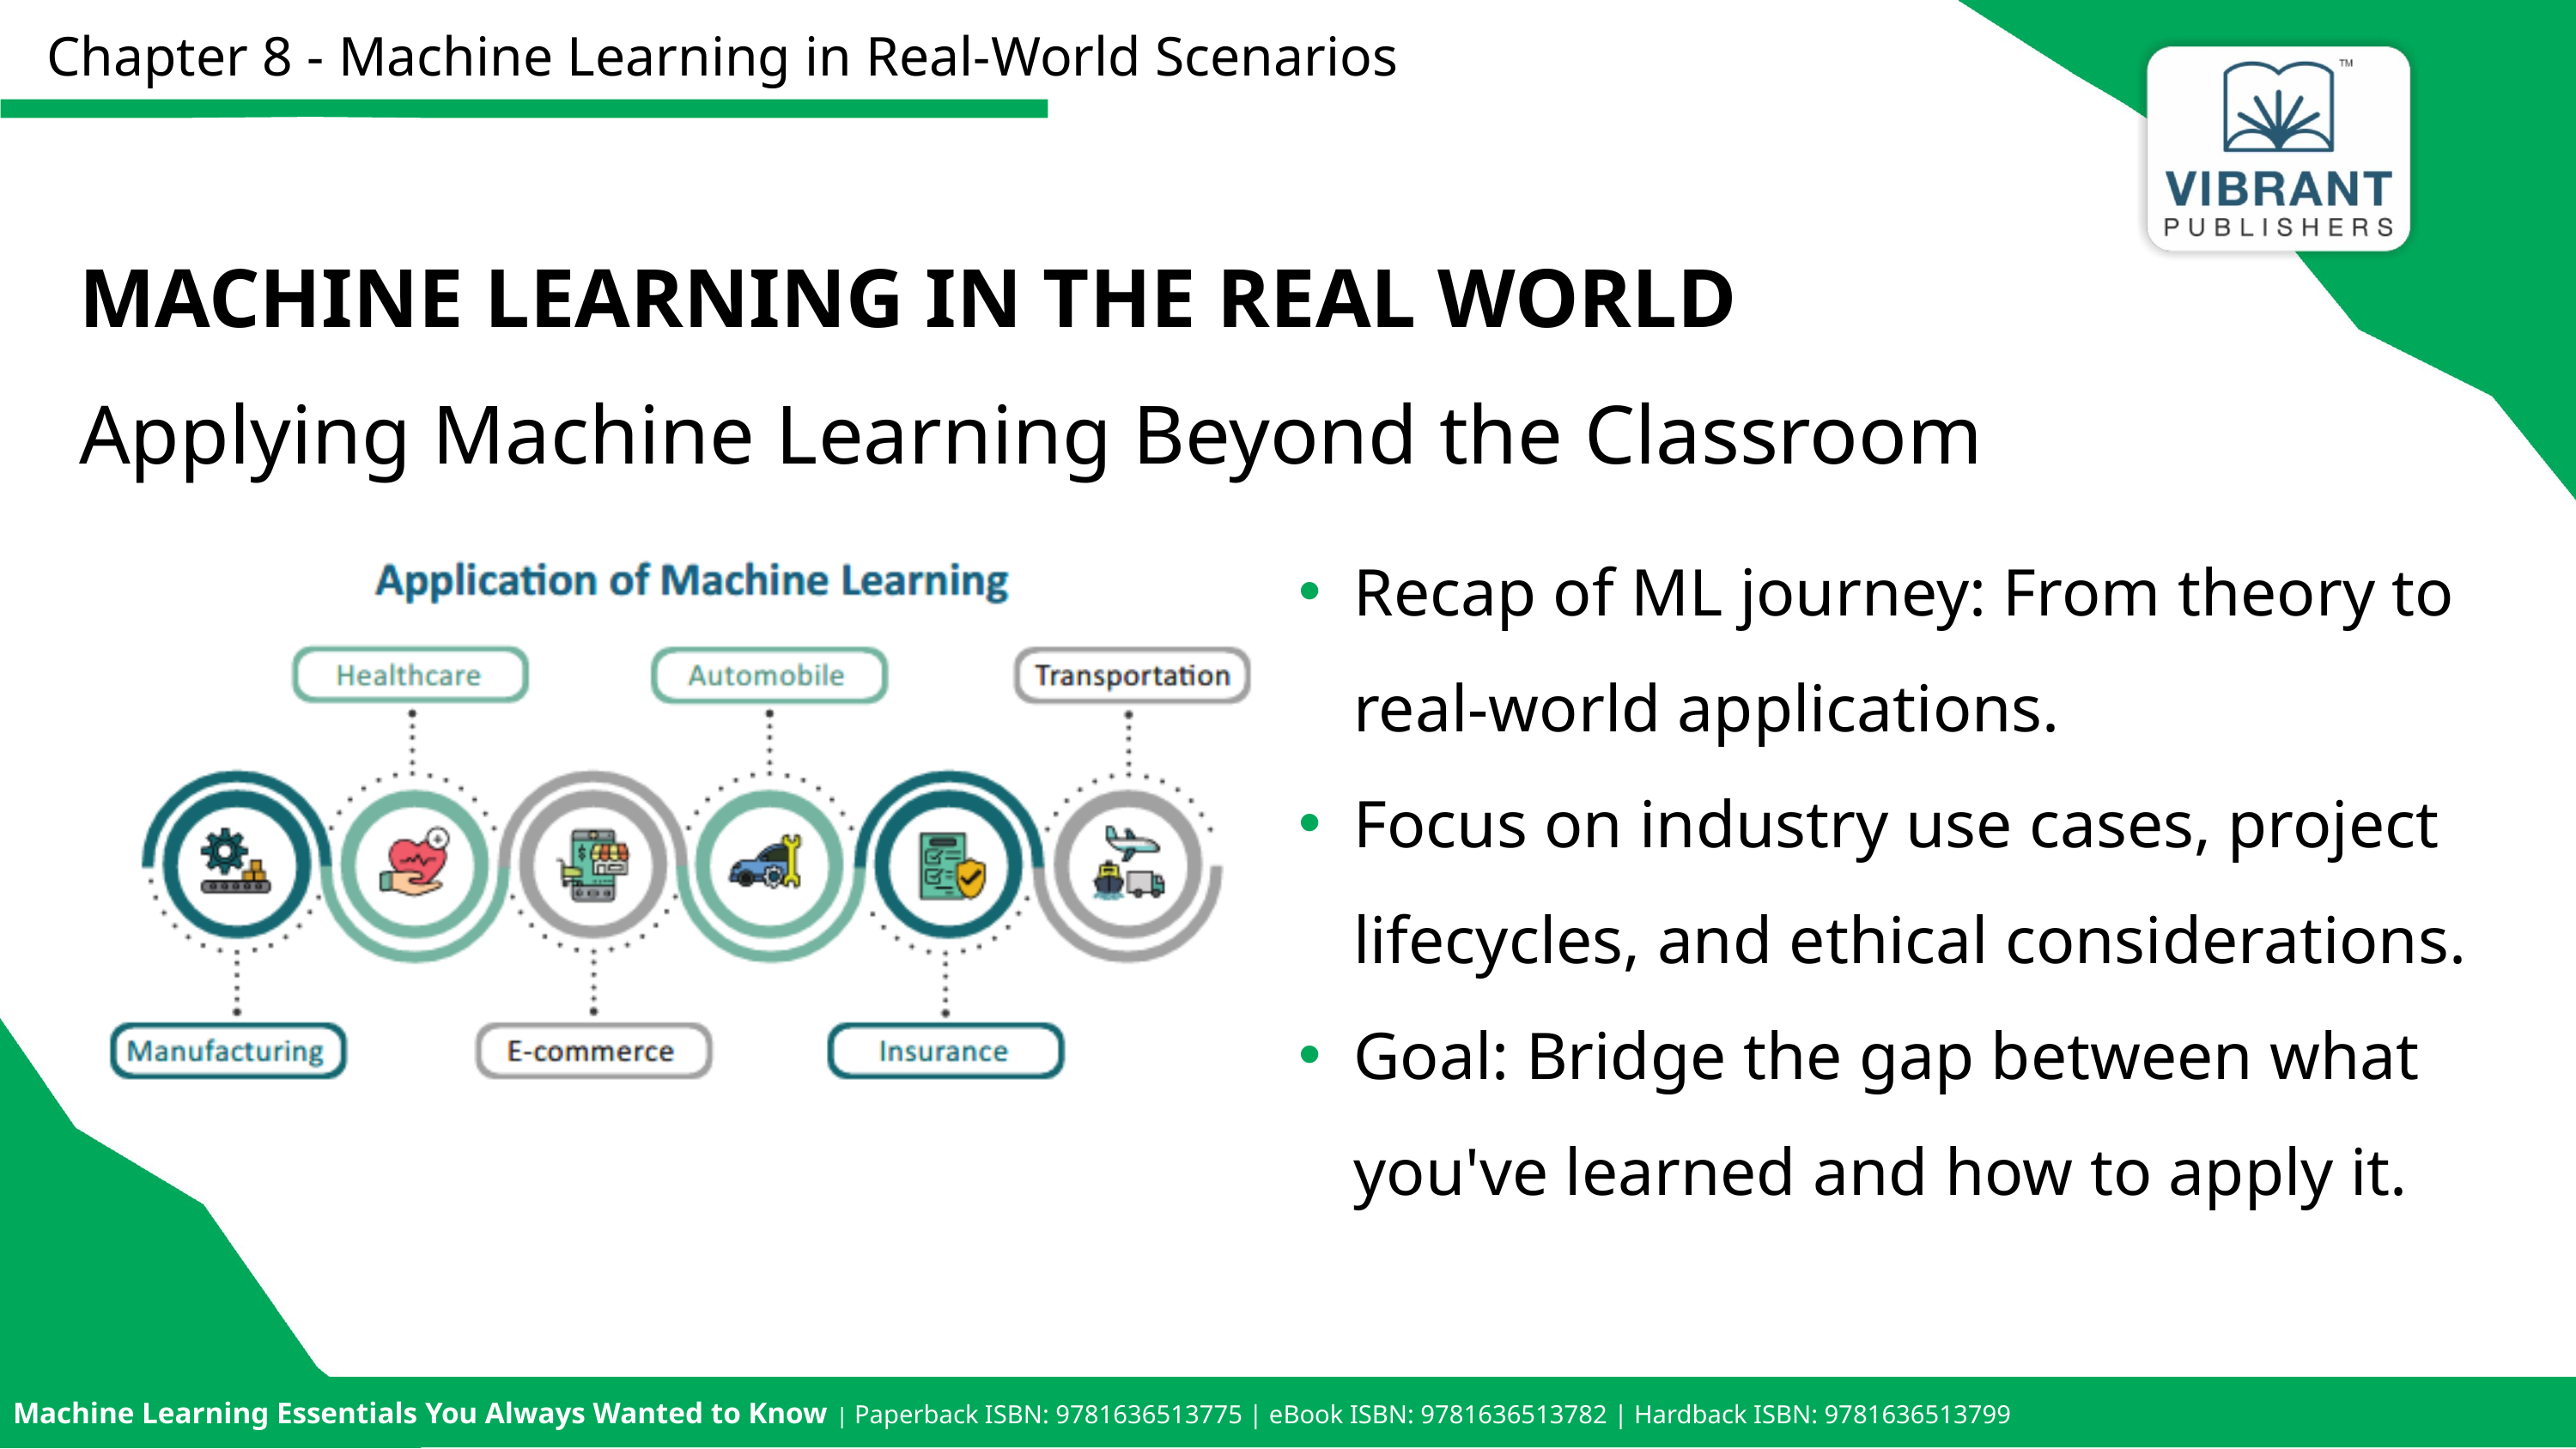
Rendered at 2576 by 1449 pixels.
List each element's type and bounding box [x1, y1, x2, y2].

picture [106, 543, 1272, 1099]
text_box [0, 0, 2576, 1448]
